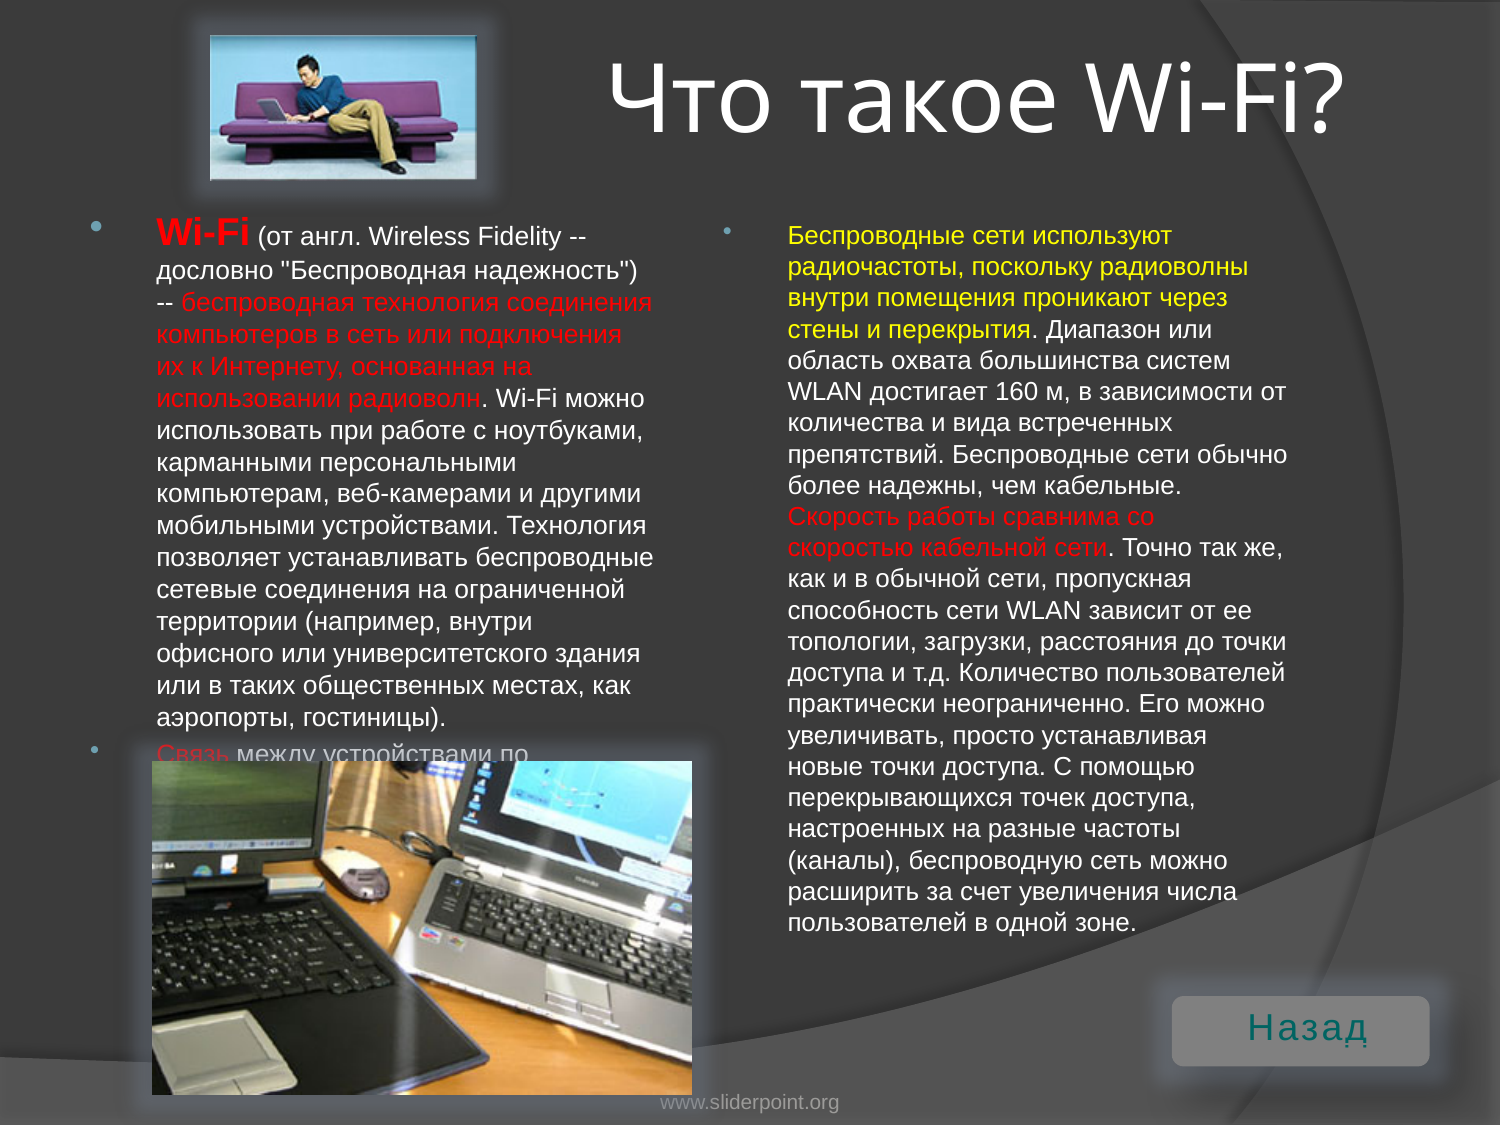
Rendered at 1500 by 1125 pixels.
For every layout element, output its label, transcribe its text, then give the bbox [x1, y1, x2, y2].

title Что такое Wi-Fi? [597, 0, 1500, 188]
picture [152, 761, 692, 1095]
list Беспроводные сети используют радиочастоты, поскольку радиоволны внутри помещения проникают через стены и перекрытия. Диапазон или область охвата большинства систем WLAN достигает 160 м, в зависимости от количества и вида встреченных препятствий. Беспроводные сети обычно более надежны, чем кабельные. Скорость работы сравнима со скоростью кабельной сети. Точно так же, как и в обычной сети, пропускная способность сети WLAN зависит от ее топологии, загрузки, расстояния до точки доступа и т.д. Количество пользователей практически неограниченно. Его можно увеличивать, просто устанавливая новые точки доступа. С помощью перекрывающихся точек доступа, настроенных на разные частоты (каналы), беспроводную сеть можно расширить за счет увеличения числа пользователей в одной зоне. [703, 210, 1304, 954]
picture [210, 34, 477, 181]
list Wi-Fi (от англ. Wireless Fidelity -- дословно "Беспроводная надежность") -- беспроводная технология соединения компьютеров в сеть или подключения их к Интернету, основанная на использовании радиоволн. Wi-Fi можно использовать при работе с ноутбуками, карманными персональными компьютерам, веб-камерами и другими мобильными устройствами. Технология позволяет устанавливать беспроводные сетевые соединения на ограниченной территории (например, внутри офисного или университетского здания или в таких общественных местах, как аэропорты, гостиницы). Связь между устройствами по протоколу осуществляется на микроволновых частотах в диапазоне 2400-2500 МГц и обеспечивает скорость передачи данных эквивалентную, начиная от 2 Мбит/c [70, 199, 671, 942]
footer www.sliderpoint.org [512, 1053, 988, 1114]
text_box [1170, 994, 1432, 1068]
text_box Назад [1232, 996, 1383, 1056]
